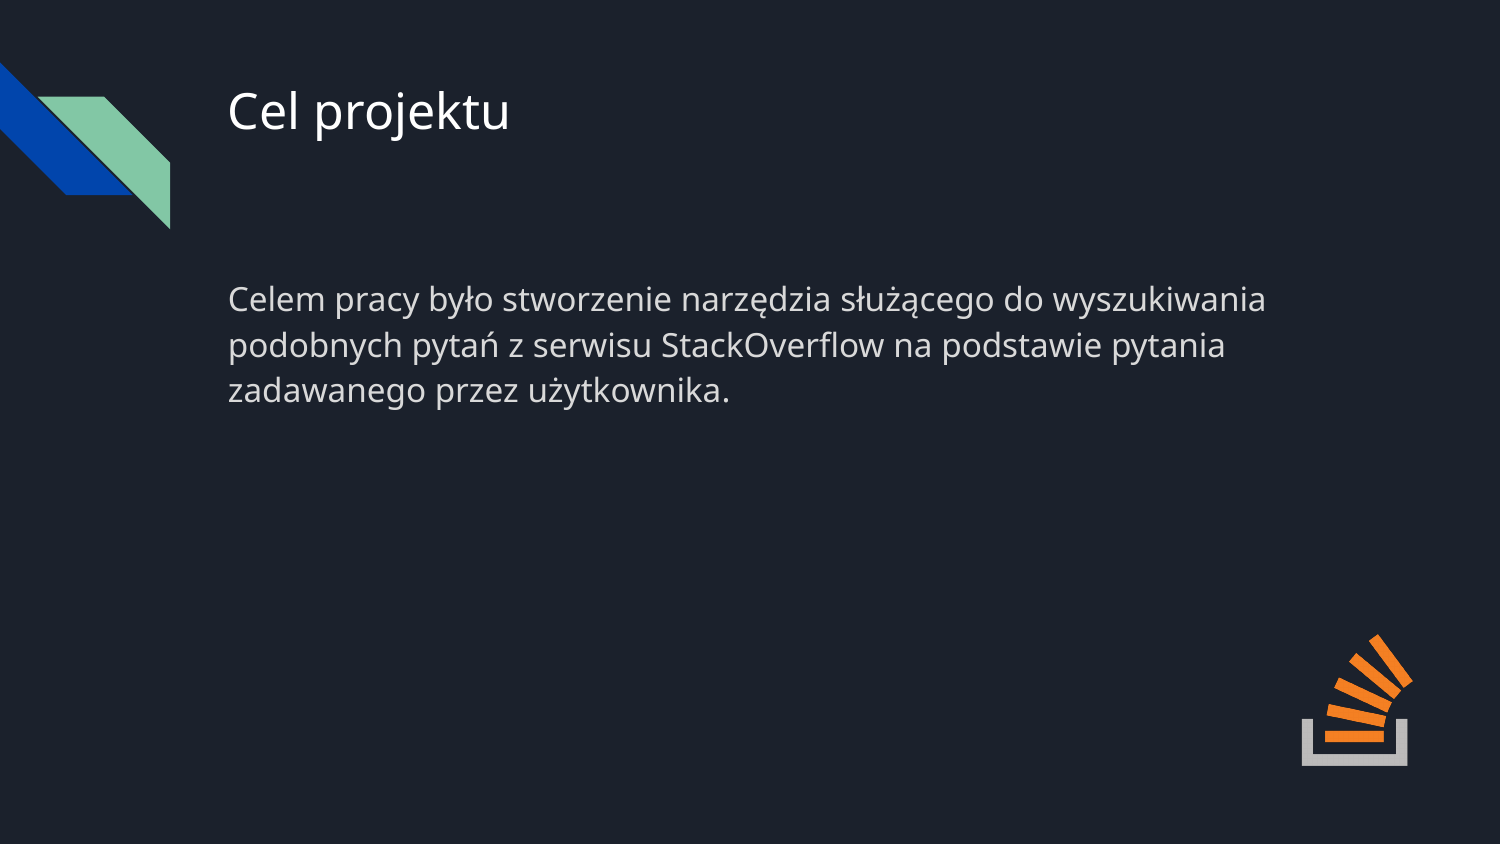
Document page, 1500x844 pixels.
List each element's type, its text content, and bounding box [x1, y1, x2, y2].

list Celem pracy było stworzenie narzędzia służącego do wyszukiwania podobnych pytań z serwisu StackOverflow na podstawie pytania zadawanego przez użytkownika. [212, 257, 1368, 735]
picture [1267, 611, 1451, 794]
title Cel projektu [212, 64, 1368, 215]
